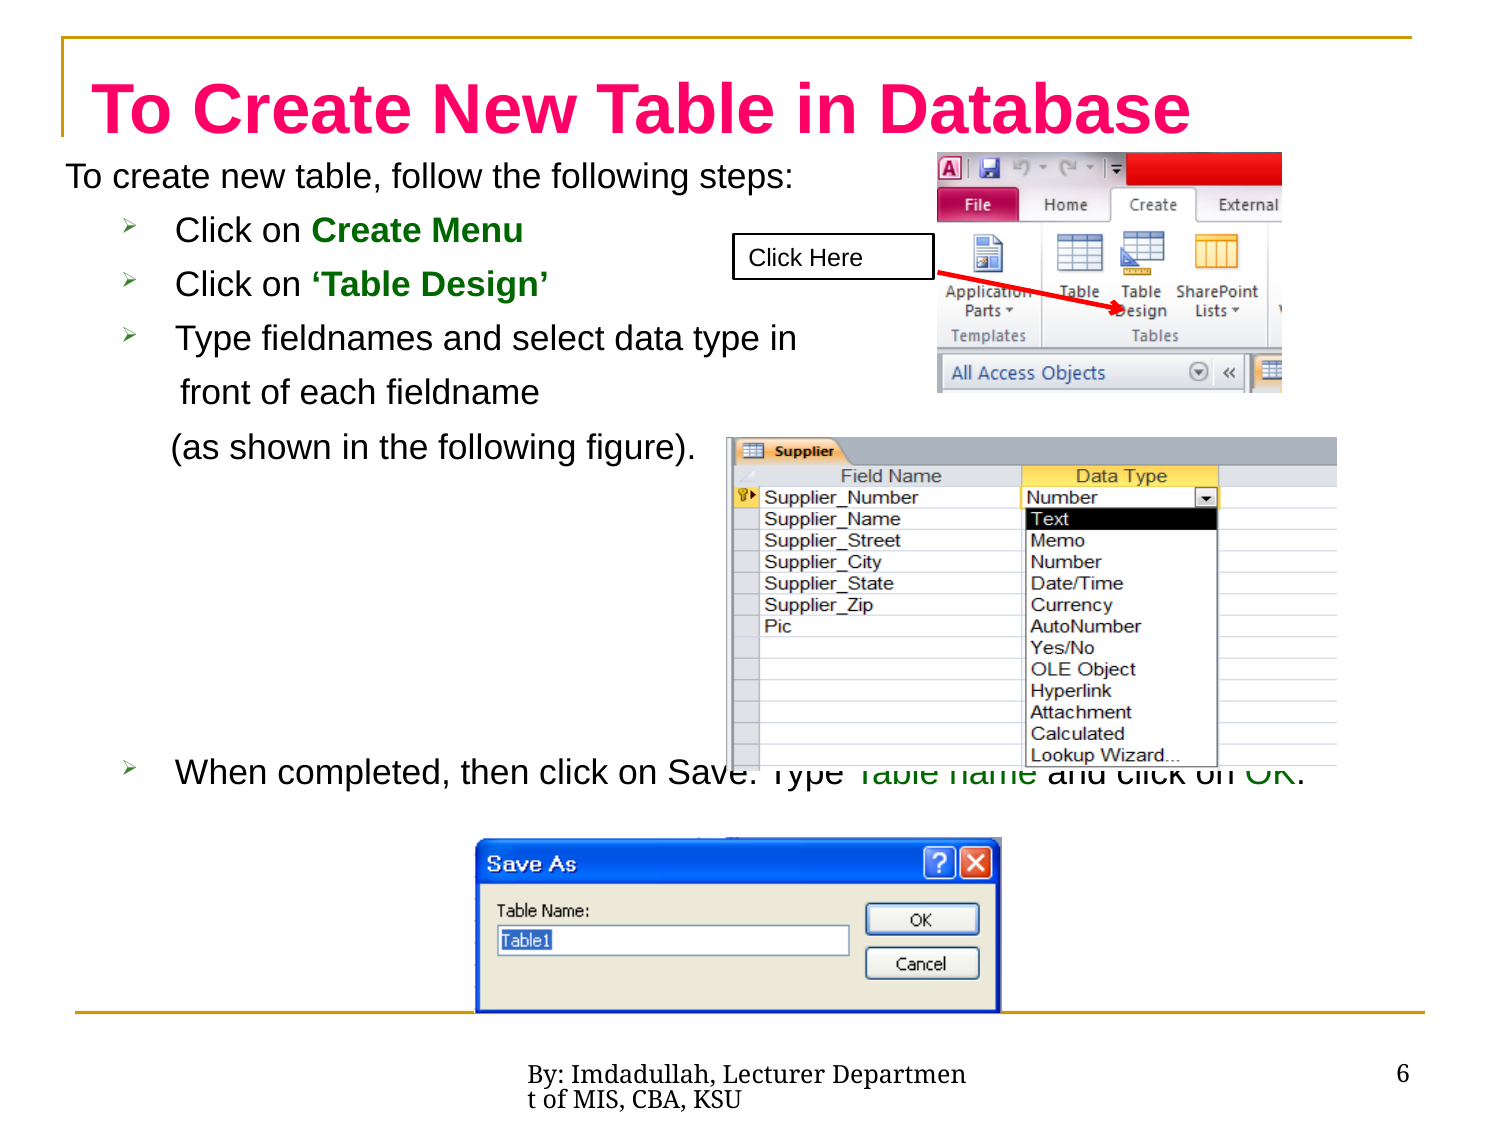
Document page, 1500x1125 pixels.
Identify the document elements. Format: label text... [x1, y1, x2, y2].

footer By: Imdadullah, Lecturer Department of MIS, CBA, KSU [512, 1025, 988, 1100]
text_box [937, 272, 1126, 311]
picture [474, 837, 1002, 1013]
picture [937, 151, 1283, 393]
text_box Click Here [733, 234, 932, 280]
slide_number 6 [1074, 1024, 1425, 1100]
list To create new table, follow the following steps: Click on Create Menu Click on ‘Table Design’ Type fieldnames and select data type in front of each fieldname (as shown in the following figure). When completed, then click on Save. Type Table name and click on OK. [50, 149, 1450, 938]
title To Create New Table in Database [76, 52, 1415, 149]
picture [725, 437, 1337, 772]
